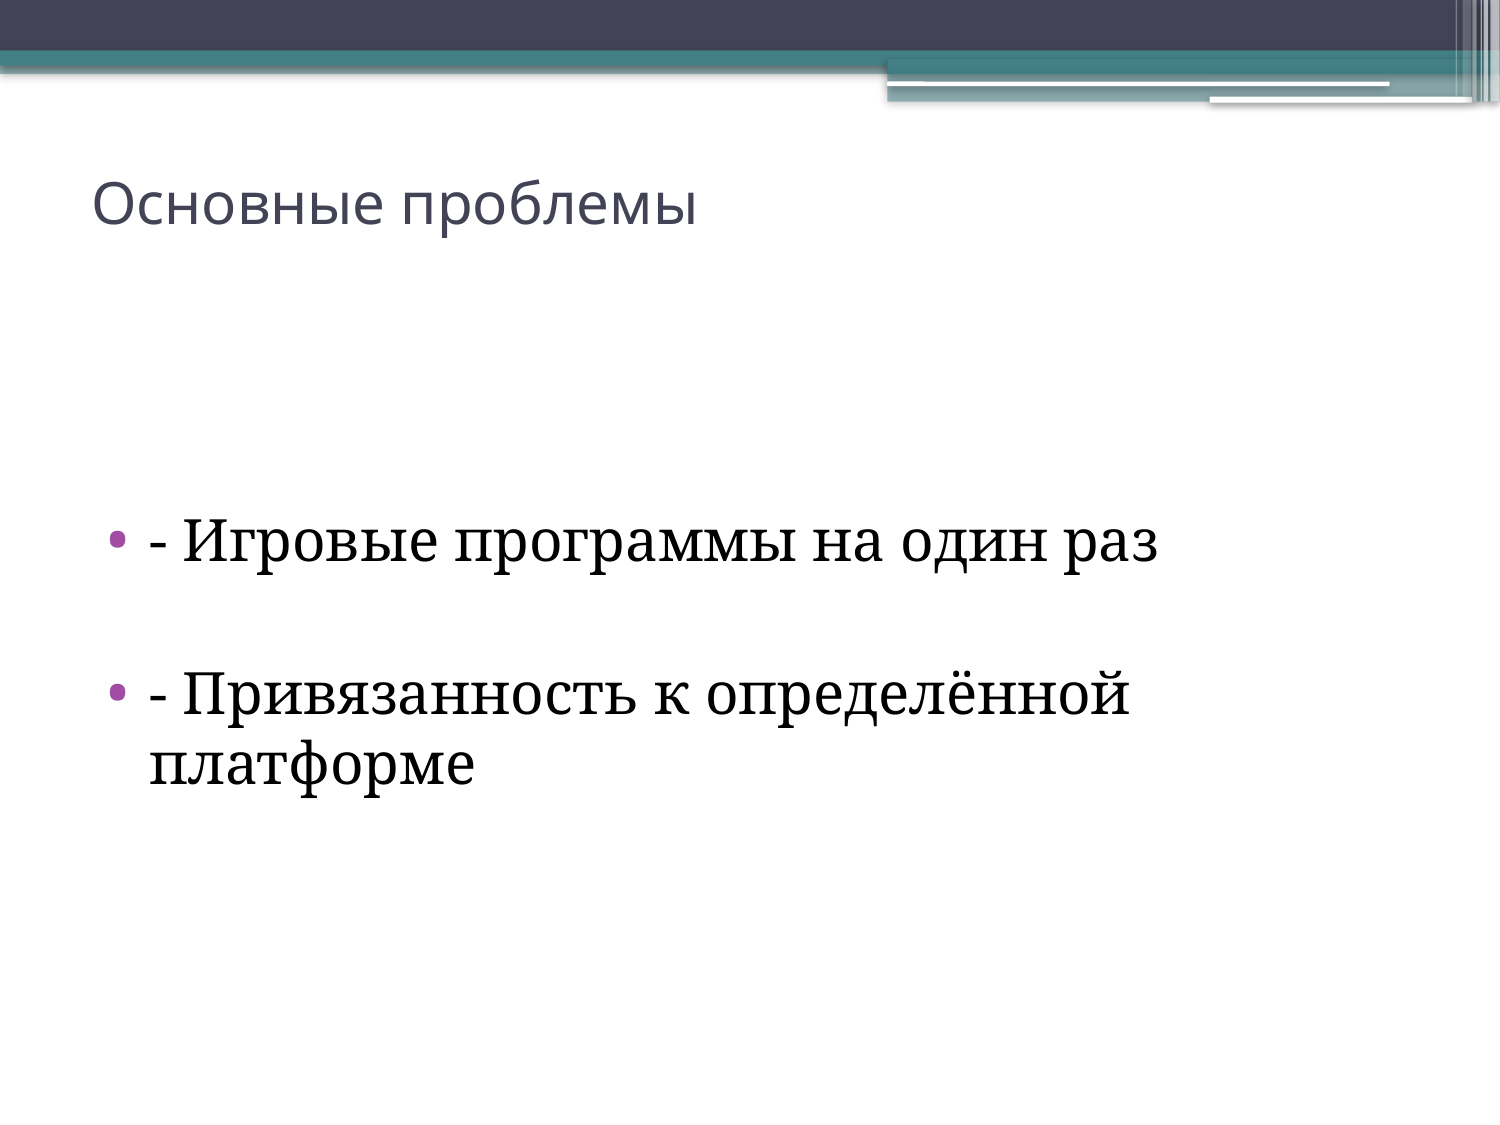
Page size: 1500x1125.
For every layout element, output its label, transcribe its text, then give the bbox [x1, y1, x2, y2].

list - Игровые программы на один раз - Привязанность к определённой платформе [75, 267, 1425, 1079]
title Основные проблемы [76, 113, 1427, 289]
